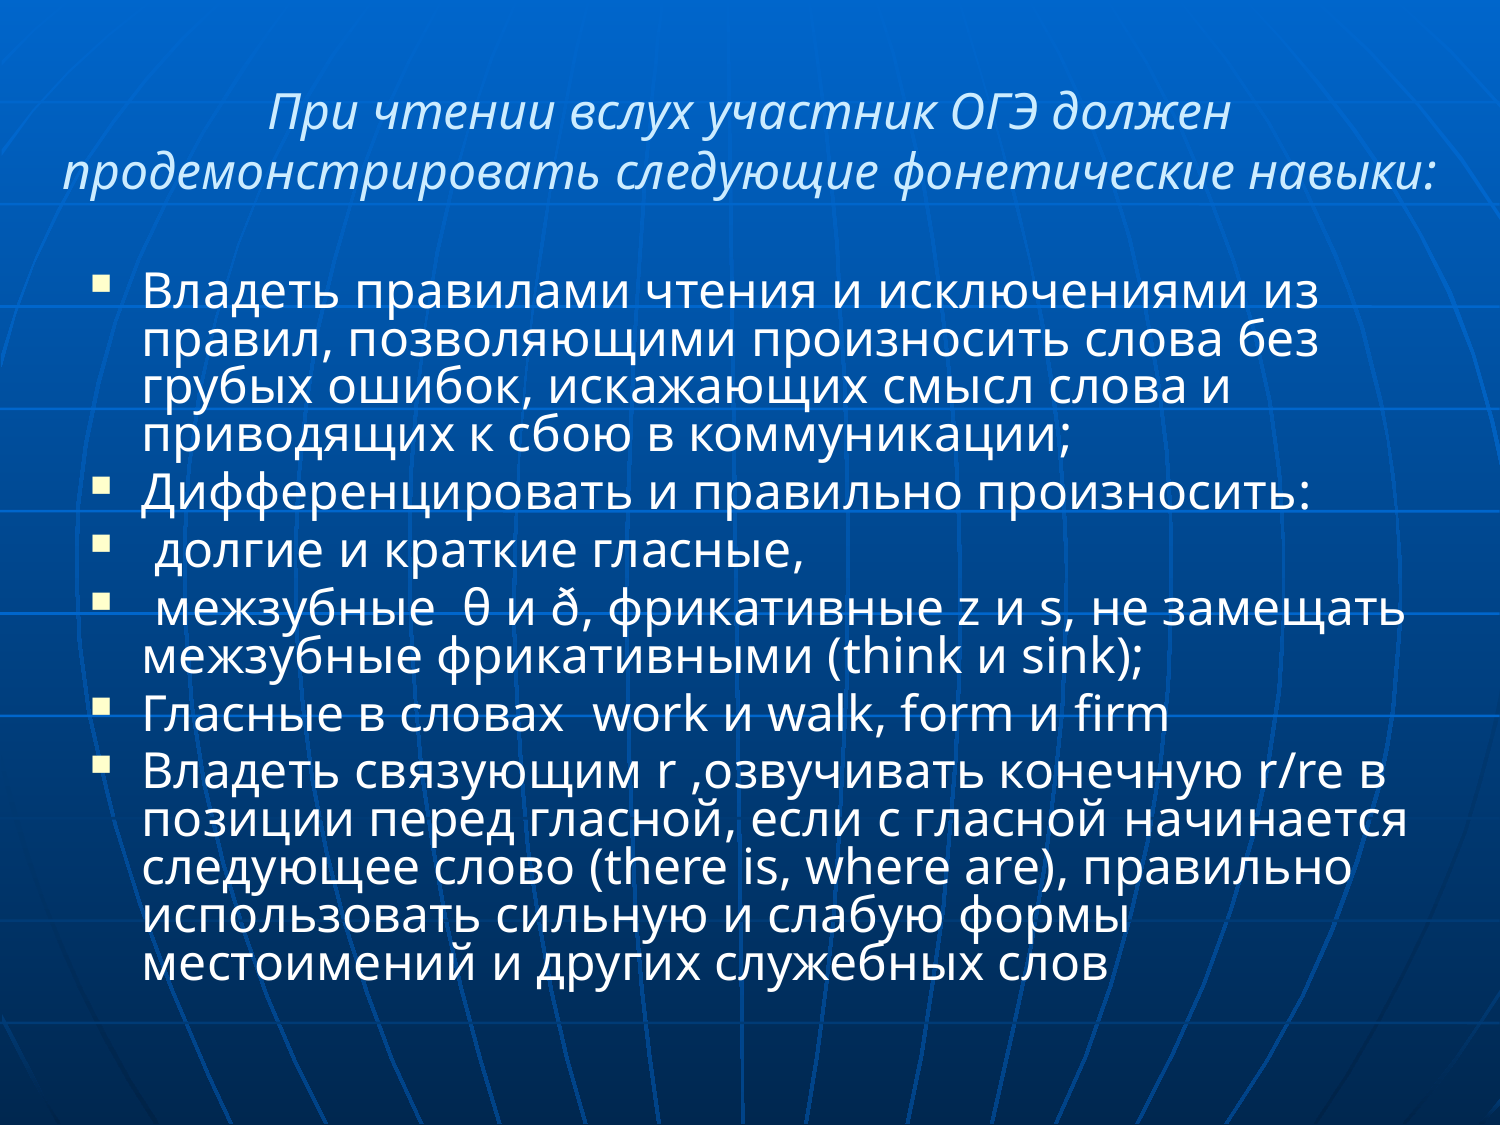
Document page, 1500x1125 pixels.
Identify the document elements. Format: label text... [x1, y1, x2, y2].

title При чтении вслух участник ОГЭ должен продемонстрировать следующие фонетические навыки: [0, 45, 1500, 233]
list Владеть правилами чтения и исключениями из правил, позволяющими произносить слова без грубых ошибок, искажающих смысл слова и приводящих к сбою в коммуникации; Дифференцировать и правильно произносить: долгие и краткие гласные, межзубные θ и ð, фрикативные z и s, не замещать межзубные фрикативными (think и sink); Гласные в словах work и walk, form и firm Владеть связующим r ,озвучивать конечную r/re в позиции перед гласной, если с гласной начинается следующее слово (there is, where are), правильно использовать сильную и слабую формы местоимений и других служебных слов [74, 262, 1426, 1006]
